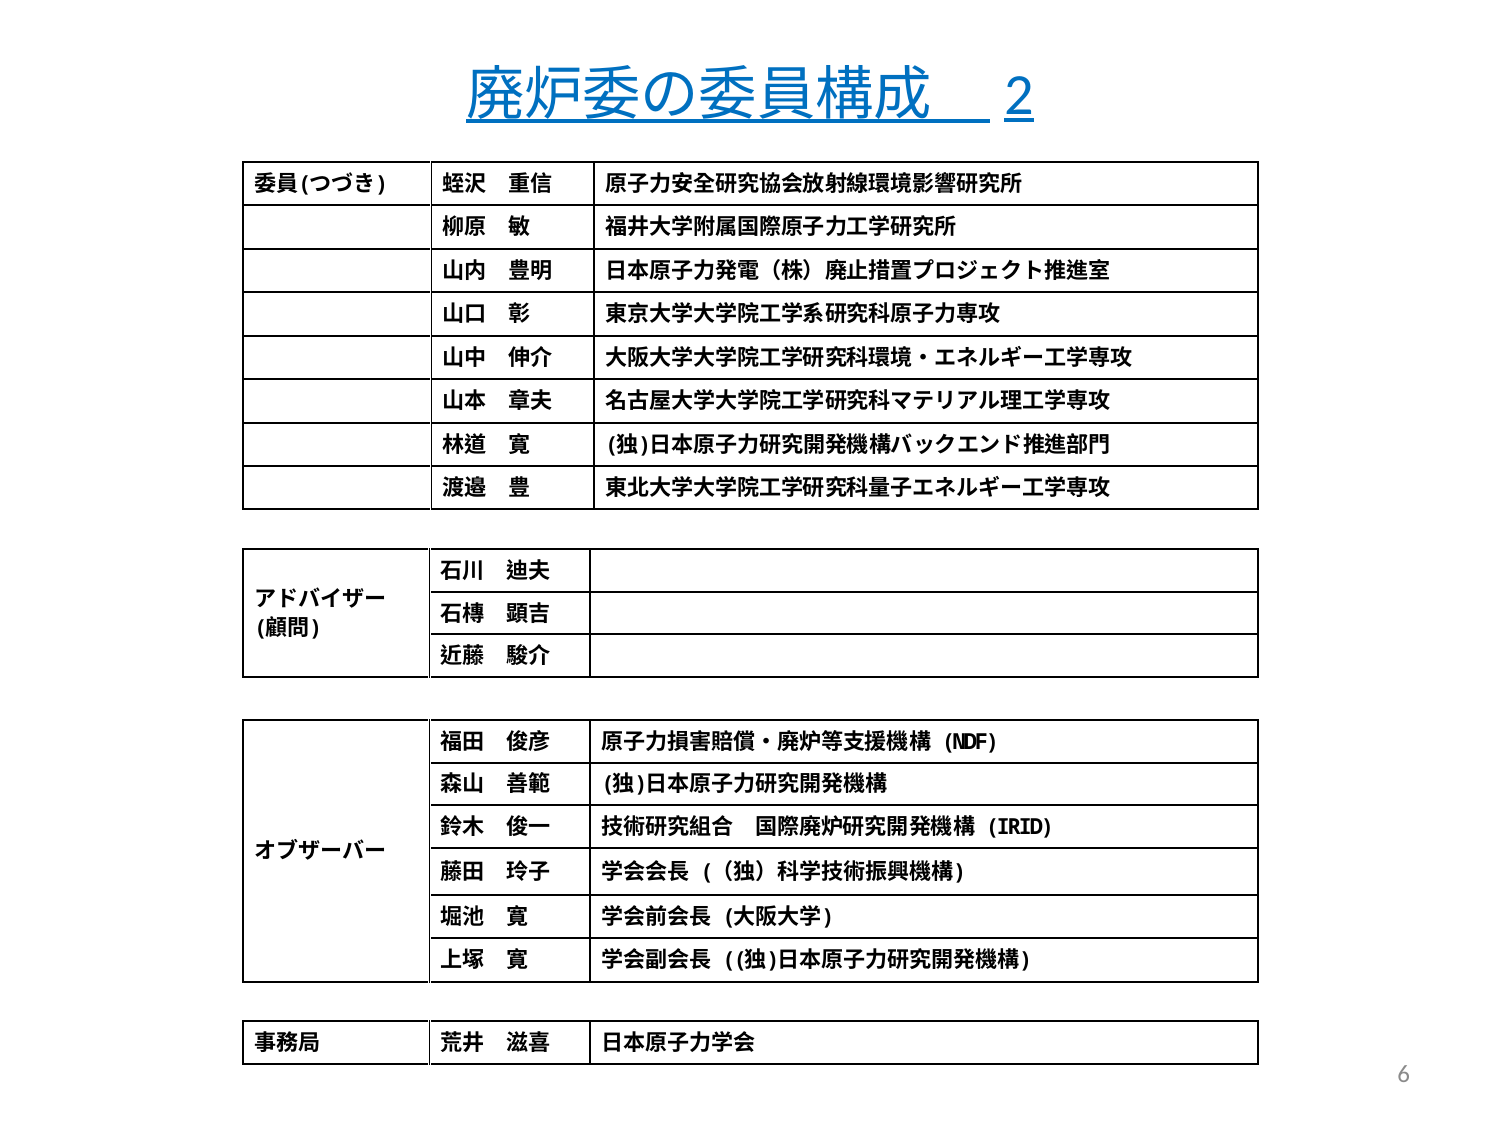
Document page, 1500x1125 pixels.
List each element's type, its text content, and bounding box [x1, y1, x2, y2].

slide_number 6 [1265, 1042, 1425, 1103]
picture [241, 160, 1260, 1102]
title 廃炉委の委員構成 2 [75, 45, 1425, 138]
